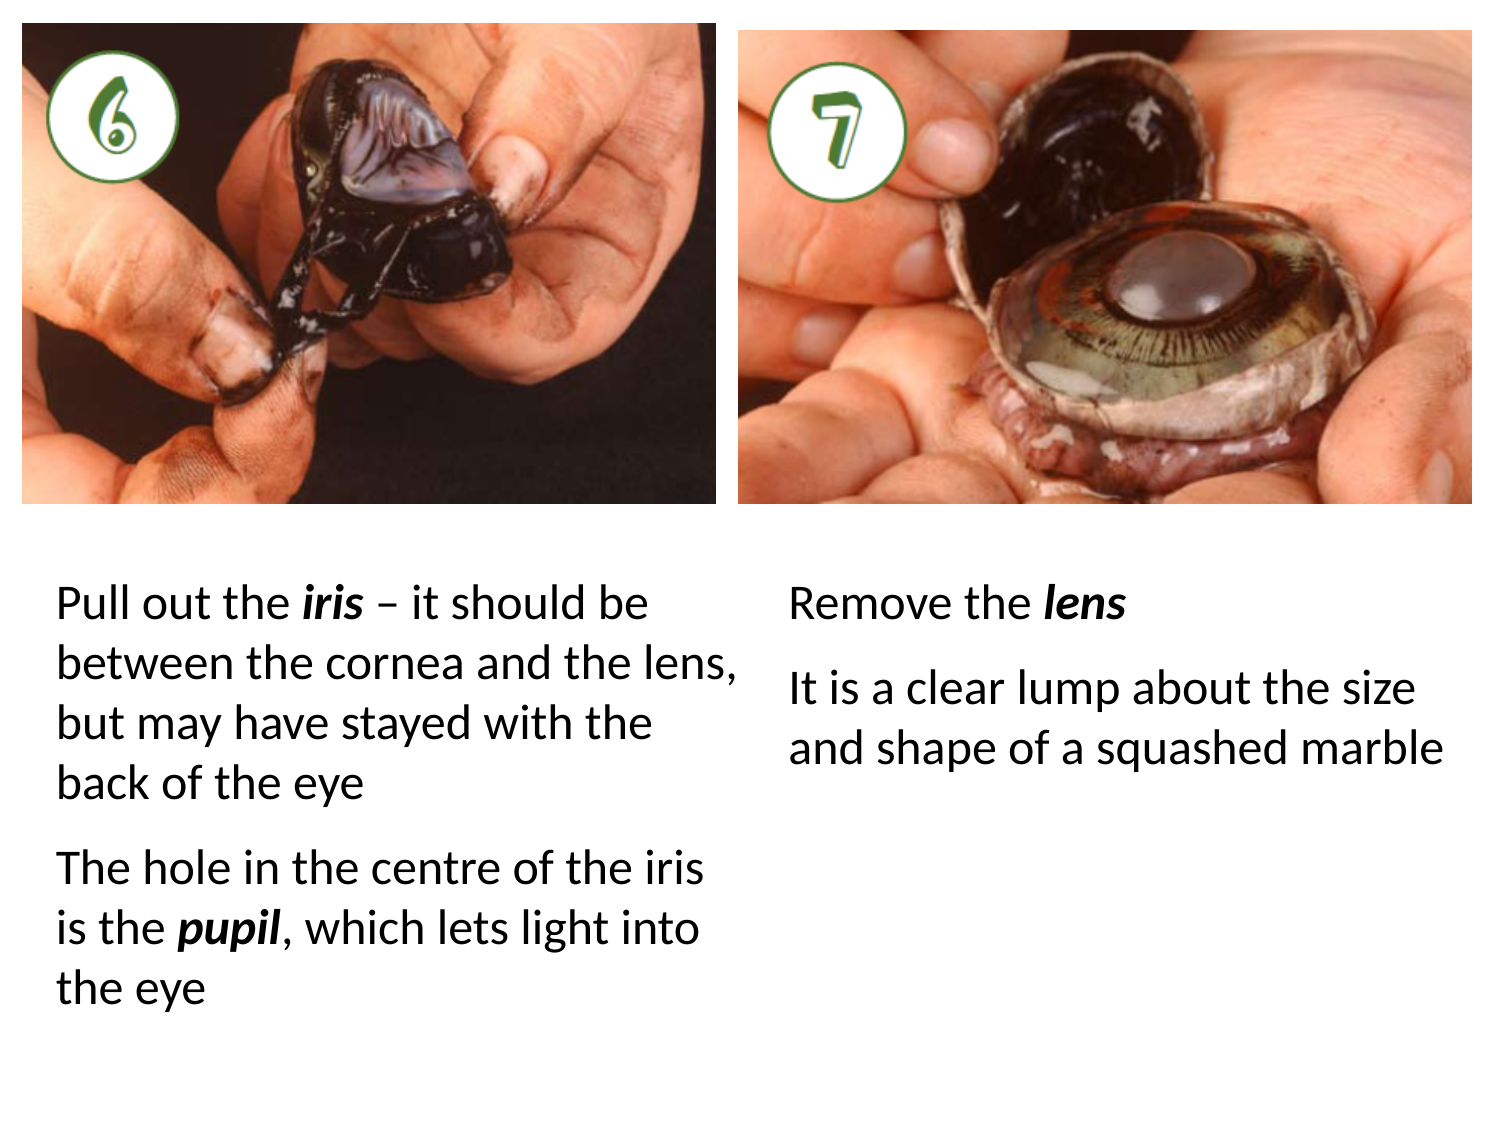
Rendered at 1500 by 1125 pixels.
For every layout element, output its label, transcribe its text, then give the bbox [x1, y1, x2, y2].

text_box Pull out the iris – it should be between the cornea and the lens, but may have stayed with the back of the eye The hole in the centre of the iris is the pupil, which lets light into the eye [41, 562, 762, 1047]
picture [22, 22, 716, 504]
text_box Remove the lens It is a clear lump about the size and shape of a squashed marble [773, 562, 1495, 1047]
picture [737, 30, 1473, 504]
